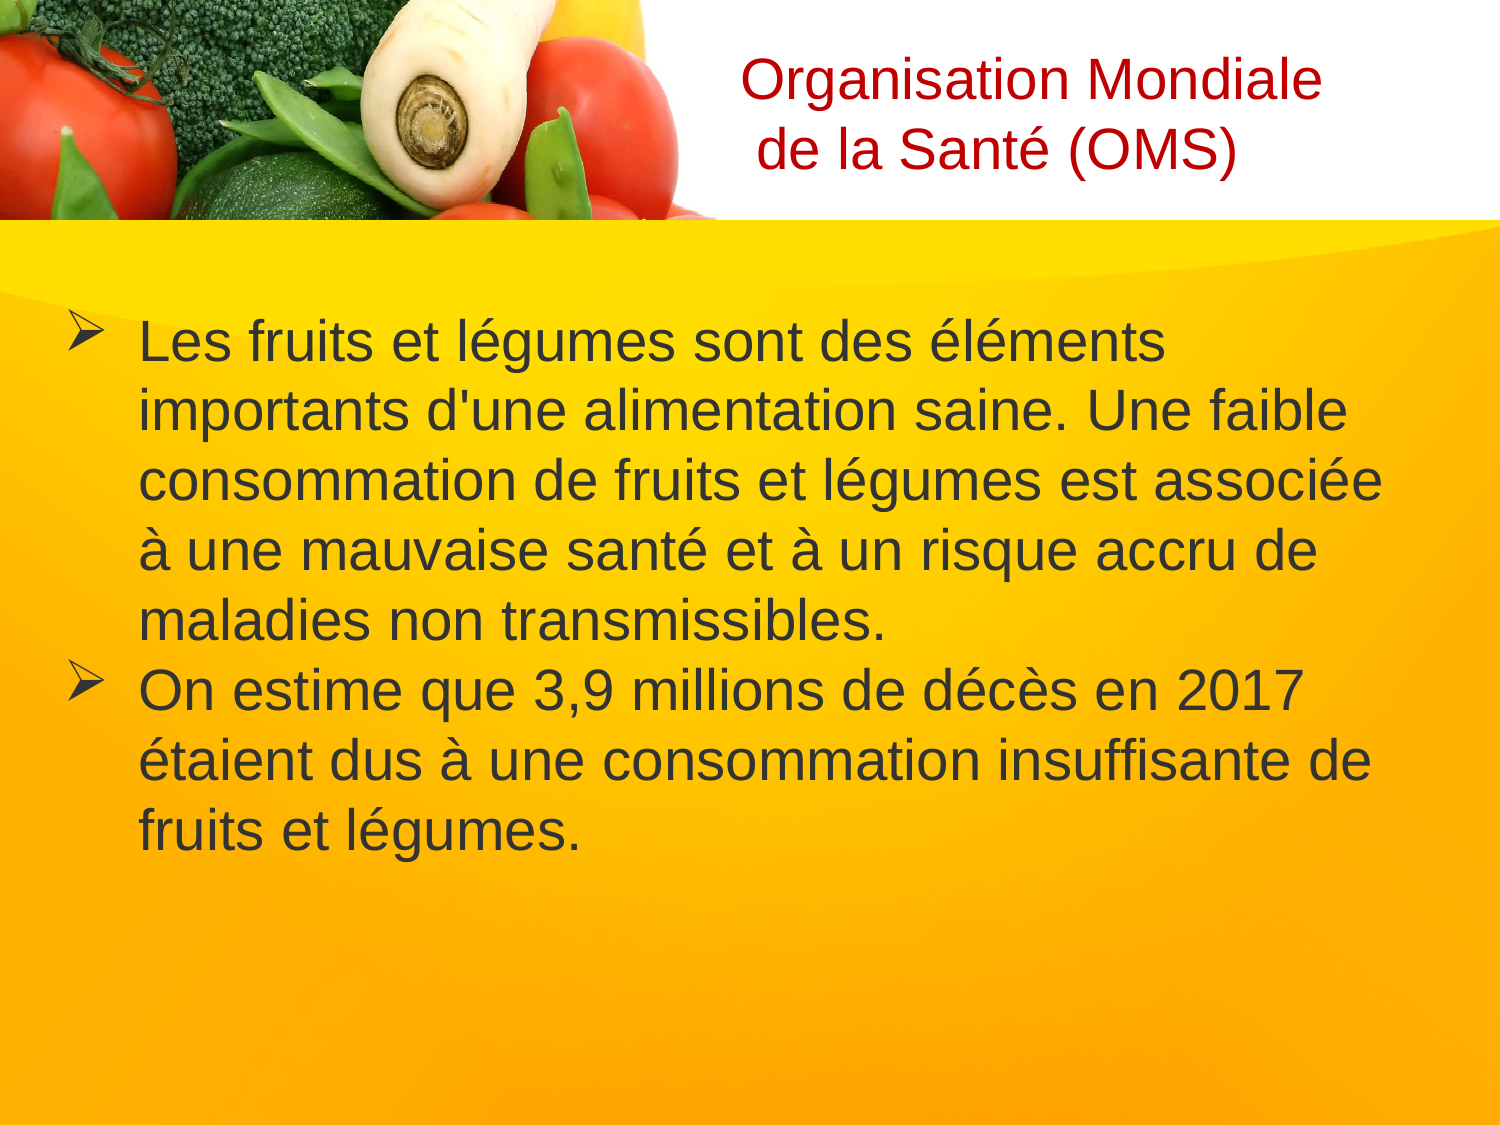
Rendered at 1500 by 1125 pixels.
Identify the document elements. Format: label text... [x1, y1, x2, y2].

title Organisation Mondiale de la Santé (OMS) [724, 28, 1500, 196]
text_box Les fruits et légumes sont des éléments importants d'une alimentation saine. Une faible consommation de fruits et légumes est associée à une mauvaise santé et à un risque accru de maladies non transmissibles. On estime que 3,9 millions de décès en 2017 étaient dus à une consommation insuffisante de fruits et légumes. [48, 295, 1427, 870]
picture [0, 0, 1500, 1125]
